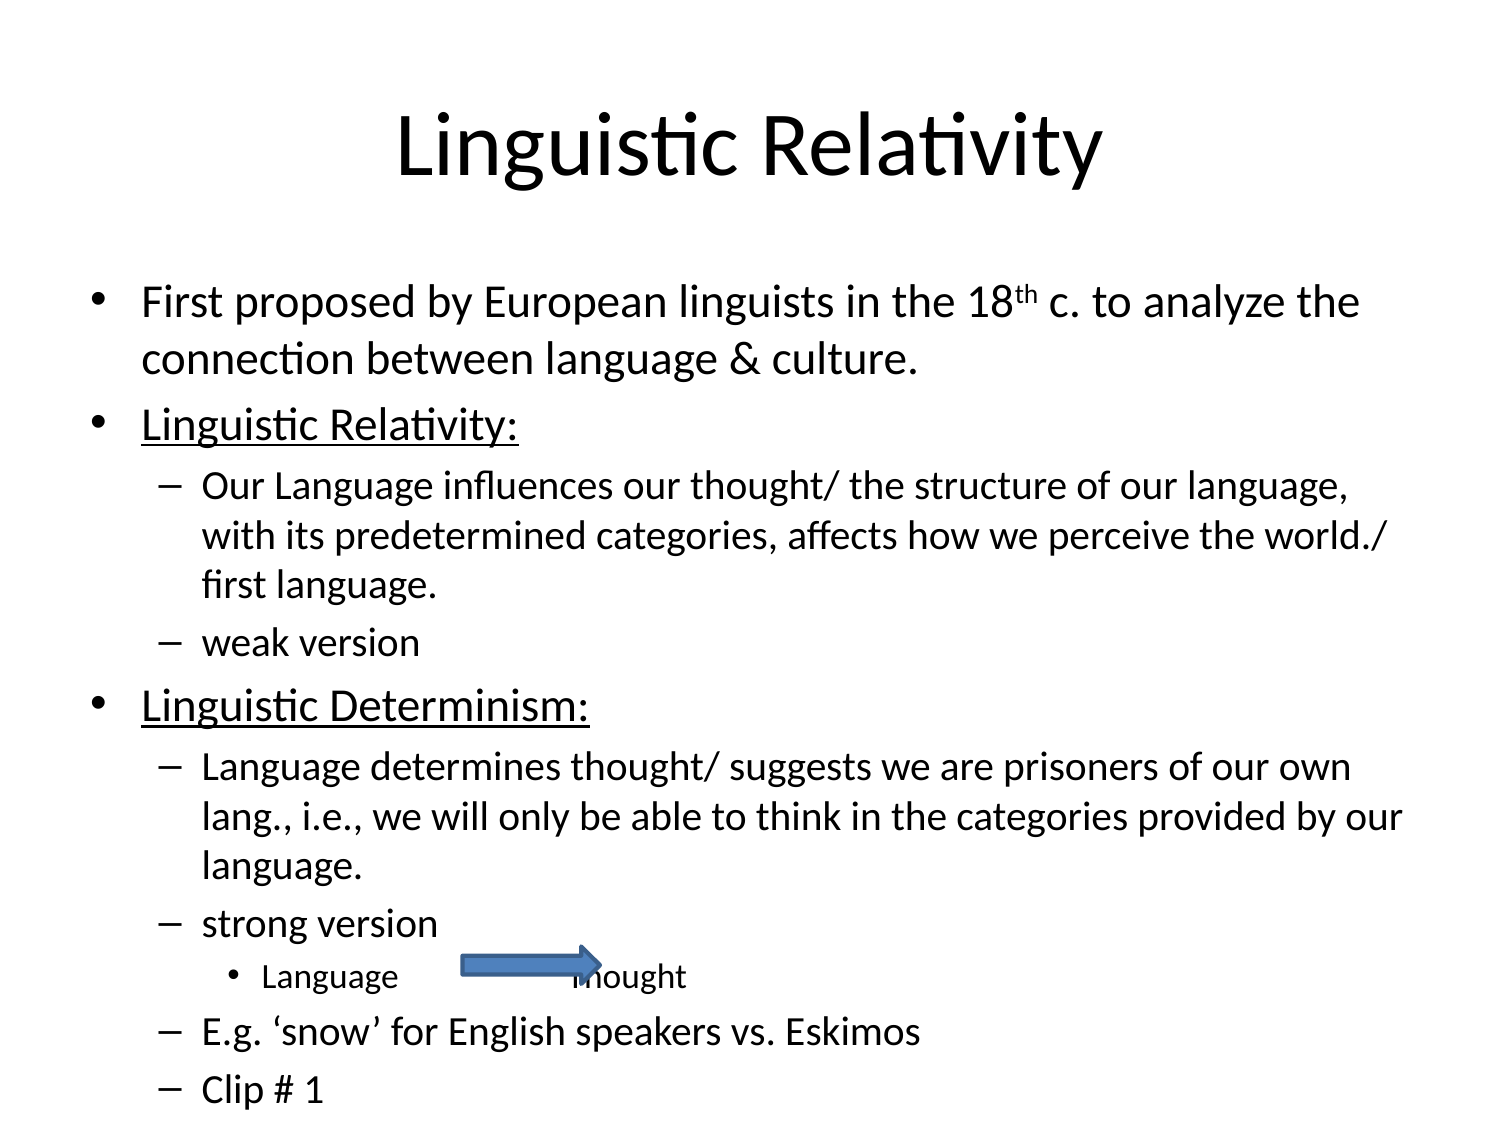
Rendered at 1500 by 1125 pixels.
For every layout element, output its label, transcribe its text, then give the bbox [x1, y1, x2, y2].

text_box [460, 944, 603, 986]
title Linguistic Relativity [75, 45, 1425, 233]
list First proposed by European linguists in the 18th c. to analyze the connection between language & culture. Linguistic Relativity: Our Language influences our thought/ the structure of our language, with its predetermined categories, affects how we perceive the world./ first language. weak version Linguistic Determinism: Language determines thought/ suggests we are prisoners of our own lang., i.e., we will only be able to think in the categories provided by our language. strong version Language Thought E.g. ‘snow’ for English speakers vs. Eskimos Clip # 1 [75, 262, 1425, 1125]
